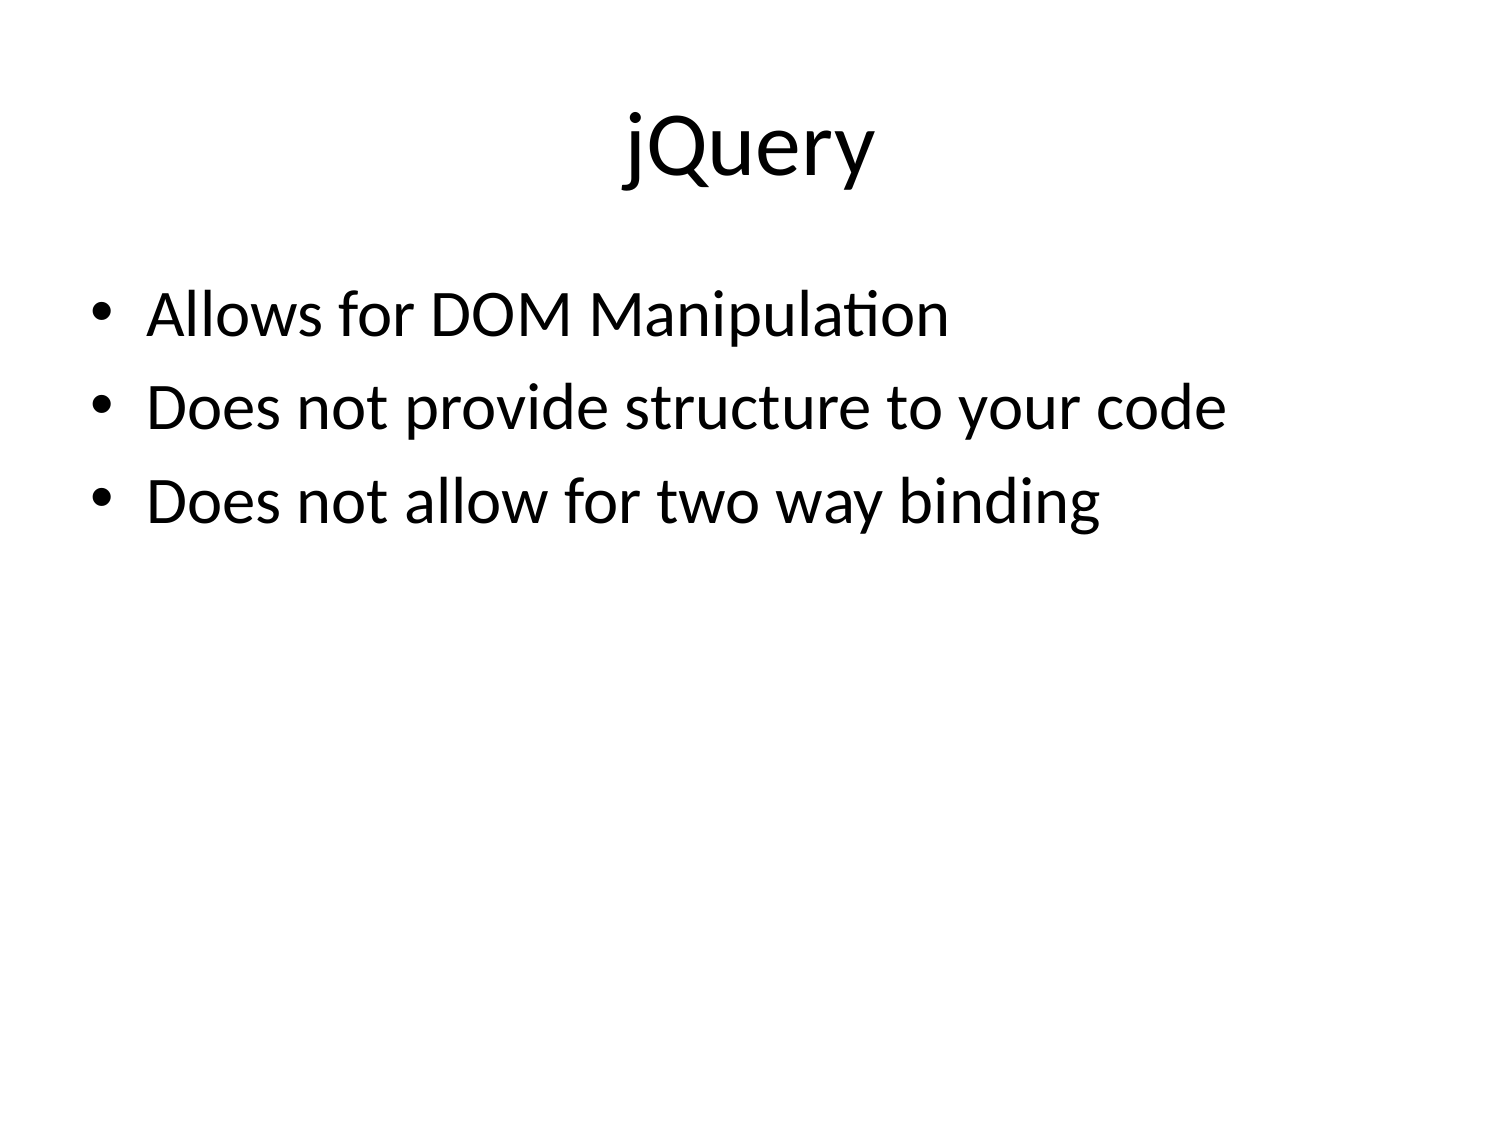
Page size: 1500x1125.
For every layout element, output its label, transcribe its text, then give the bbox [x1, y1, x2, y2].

list Allows for DOM Manipulation Does not provide structure to your code Does not allow for two way binding [75, 262, 1425, 1005]
title jQuery [75, 45, 1425, 233]
